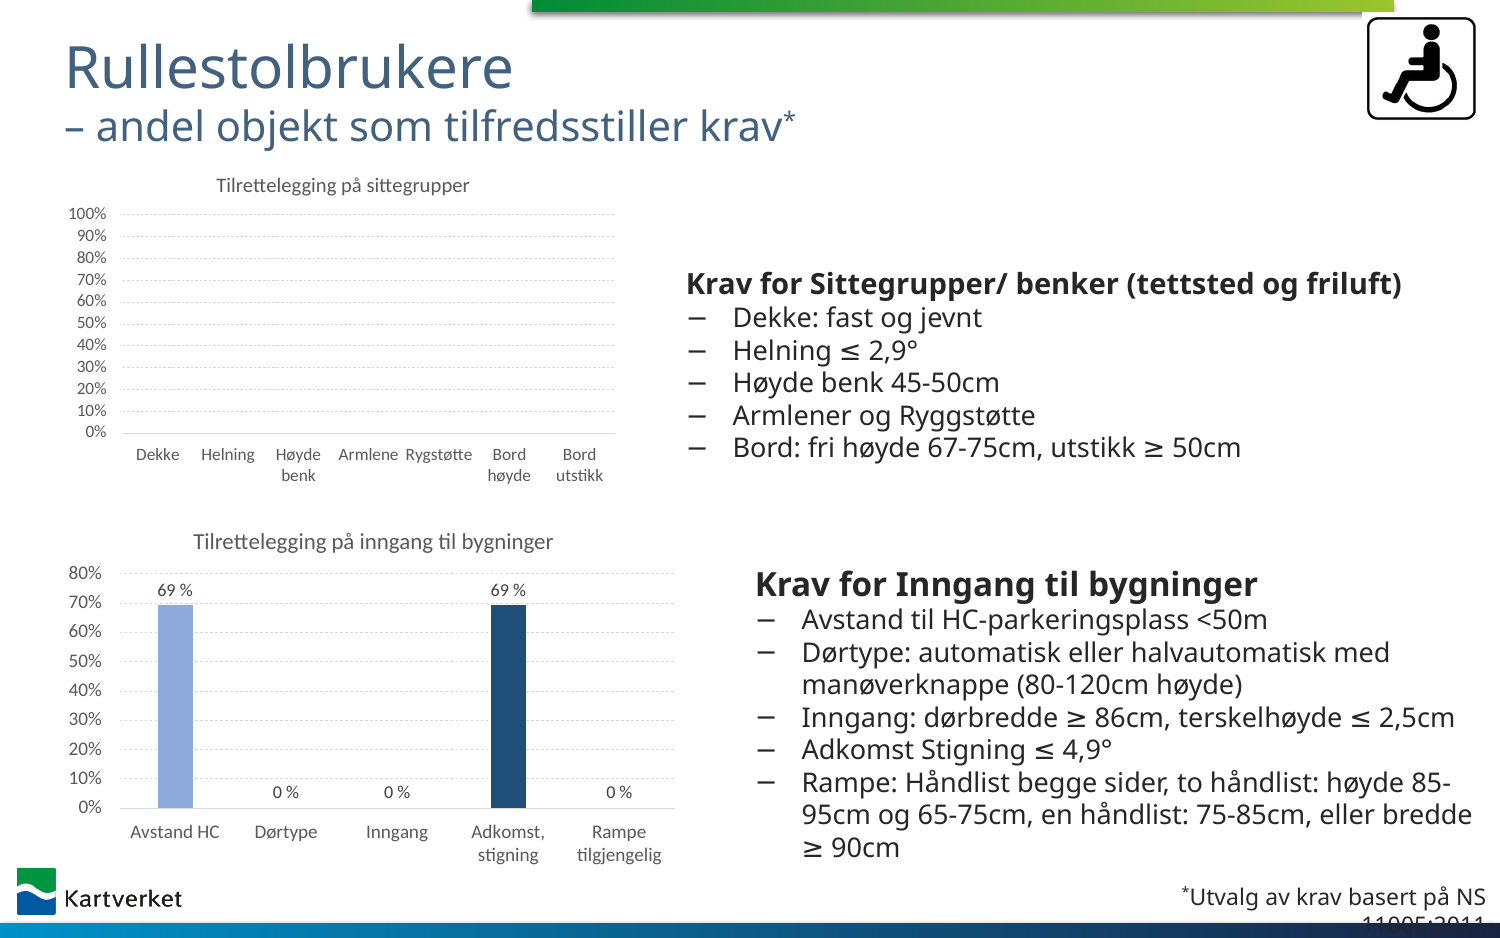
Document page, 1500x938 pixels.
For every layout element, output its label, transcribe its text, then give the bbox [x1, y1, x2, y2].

picture [62, 166, 625, 492]
text_box *Utvalg av krav basert på NS 11005:2011 [1068, 873, 1500, 938]
picture [1362, 12, 1481, 126]
text_box Krav for Inngang til bygninger Avstand til HC-parkeringsplass <50m Dørtype: automatisk eller halvautomatisk med manøverknappe (80-120cm høyde) Inngang: dørbredde ≥ 86cm, terskelhøyde ≤ 2,5cm Adkomst Stigning ≤ 4,9° Rampe: Håndlist begge sider, to håndlist: høyde 85-95cm og 65-75cm, en håndlist: 75-85cm, eller bredde ≥ 90cm [740, 555, 1491, 870]
text_box Krav for Sittegrupper/ benker (tettsted og friluft) Dekke: fast og jevnt Helning ≤ 2,9° Høyde benk 45-50cm Armlener og Ryggstøtte Bord: fri høyde 67-75cm, utstikk ≥ 50cm [670, 258, 1418, 471]
text_box Rullestolbrukere – andel objekt som tilfredsstiller krav* [49, 25, 1431, 158]
picture [62, 520, 686, 874]
